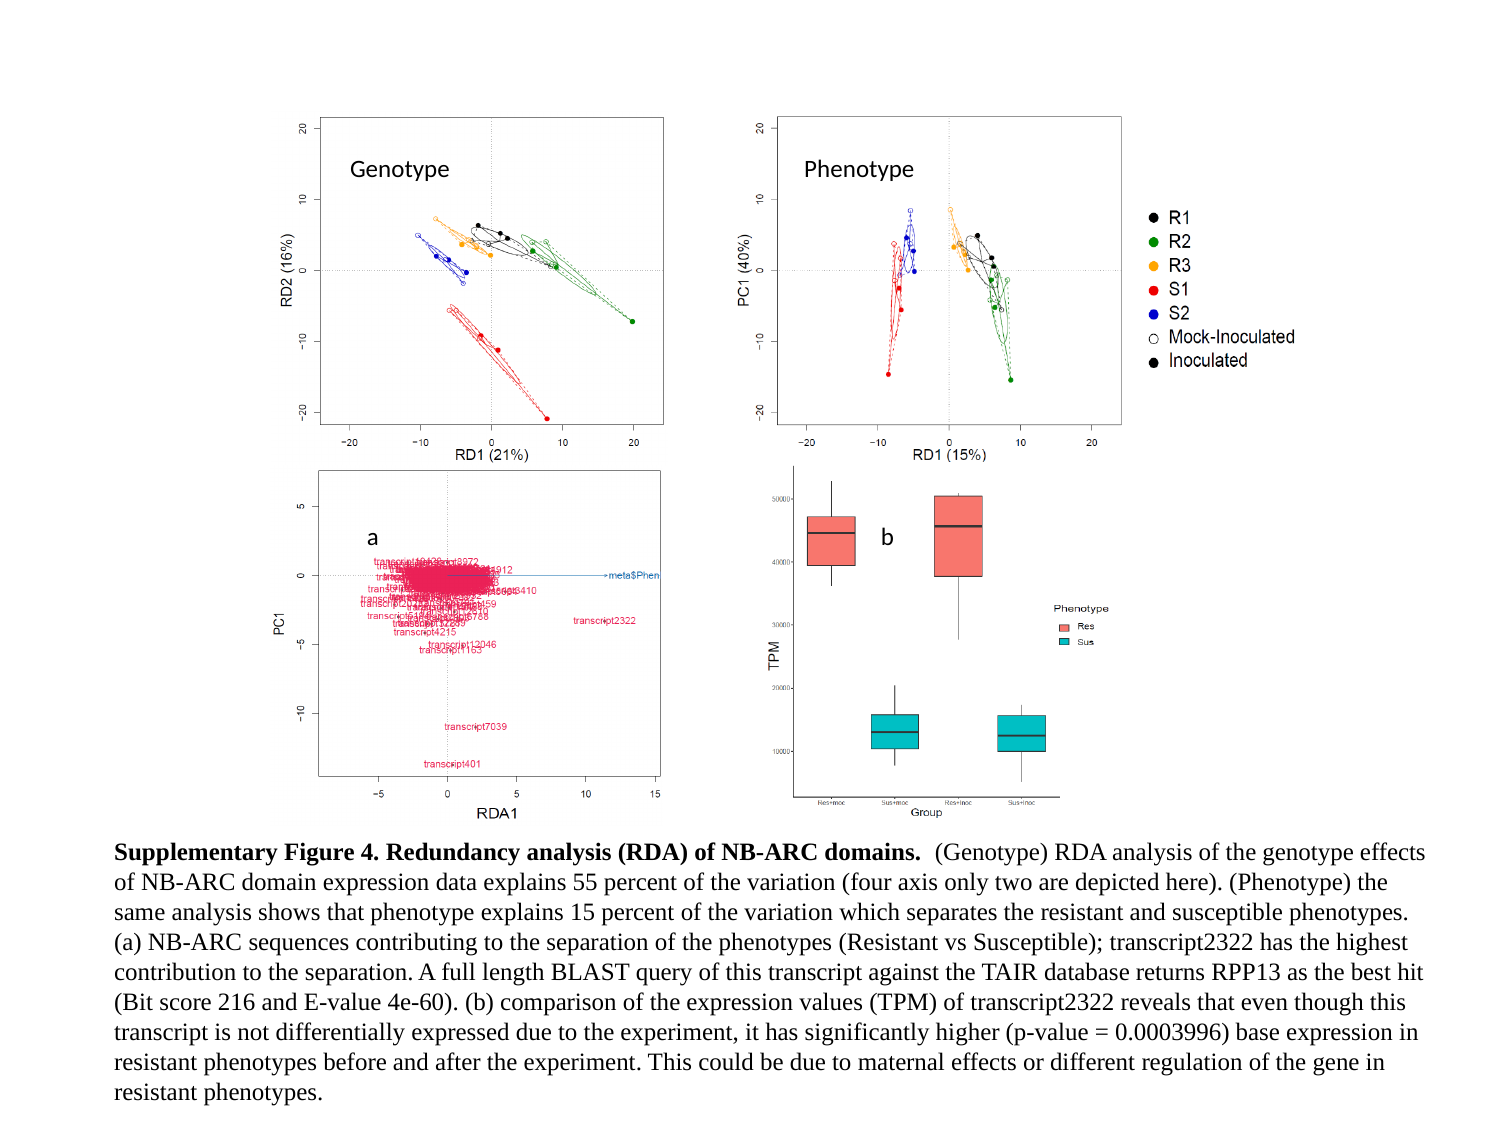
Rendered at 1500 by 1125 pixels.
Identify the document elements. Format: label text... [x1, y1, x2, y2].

picture [729, 111, 1125, 818]
picture [1130, 181, 1301, 396]
text_box Supplementary Figure 4. Redundancy analysis (RDA) of NB-ARC domains. (Genotype) RDA analysis of the genotype effects of NB-ARC domain expression data explains 55 percent of the variation (four axis only two are depicted here). (Phenotype) the same analysis shows that phenotype explains 15 percent of the variation which separates the resistant and susceptible phenotypes. (a) NB-ARC sequences contributing to the separation of the phenotypes (Resistant vs Susceptible); transcript2322 has the highest contribution to the separation. A full length BLAST query of this transcript against the TAIR database returns RPP13 as the best hit (Bit score 216 and E-value 4e-60). (b) comparison of the expression values (TPM) of transcript2322 reveals that even though this transcript is not differentially expressed due to the experiment, it has significantly higher (p-value = 0.0003996) base expression in resistant phenotypes before and after the experiment. This could be due to maternal effects or different regulation of the gene in resistant phenotypes. [99, 828, 1458, 1113]
picture [270, 111, 668, 826]
